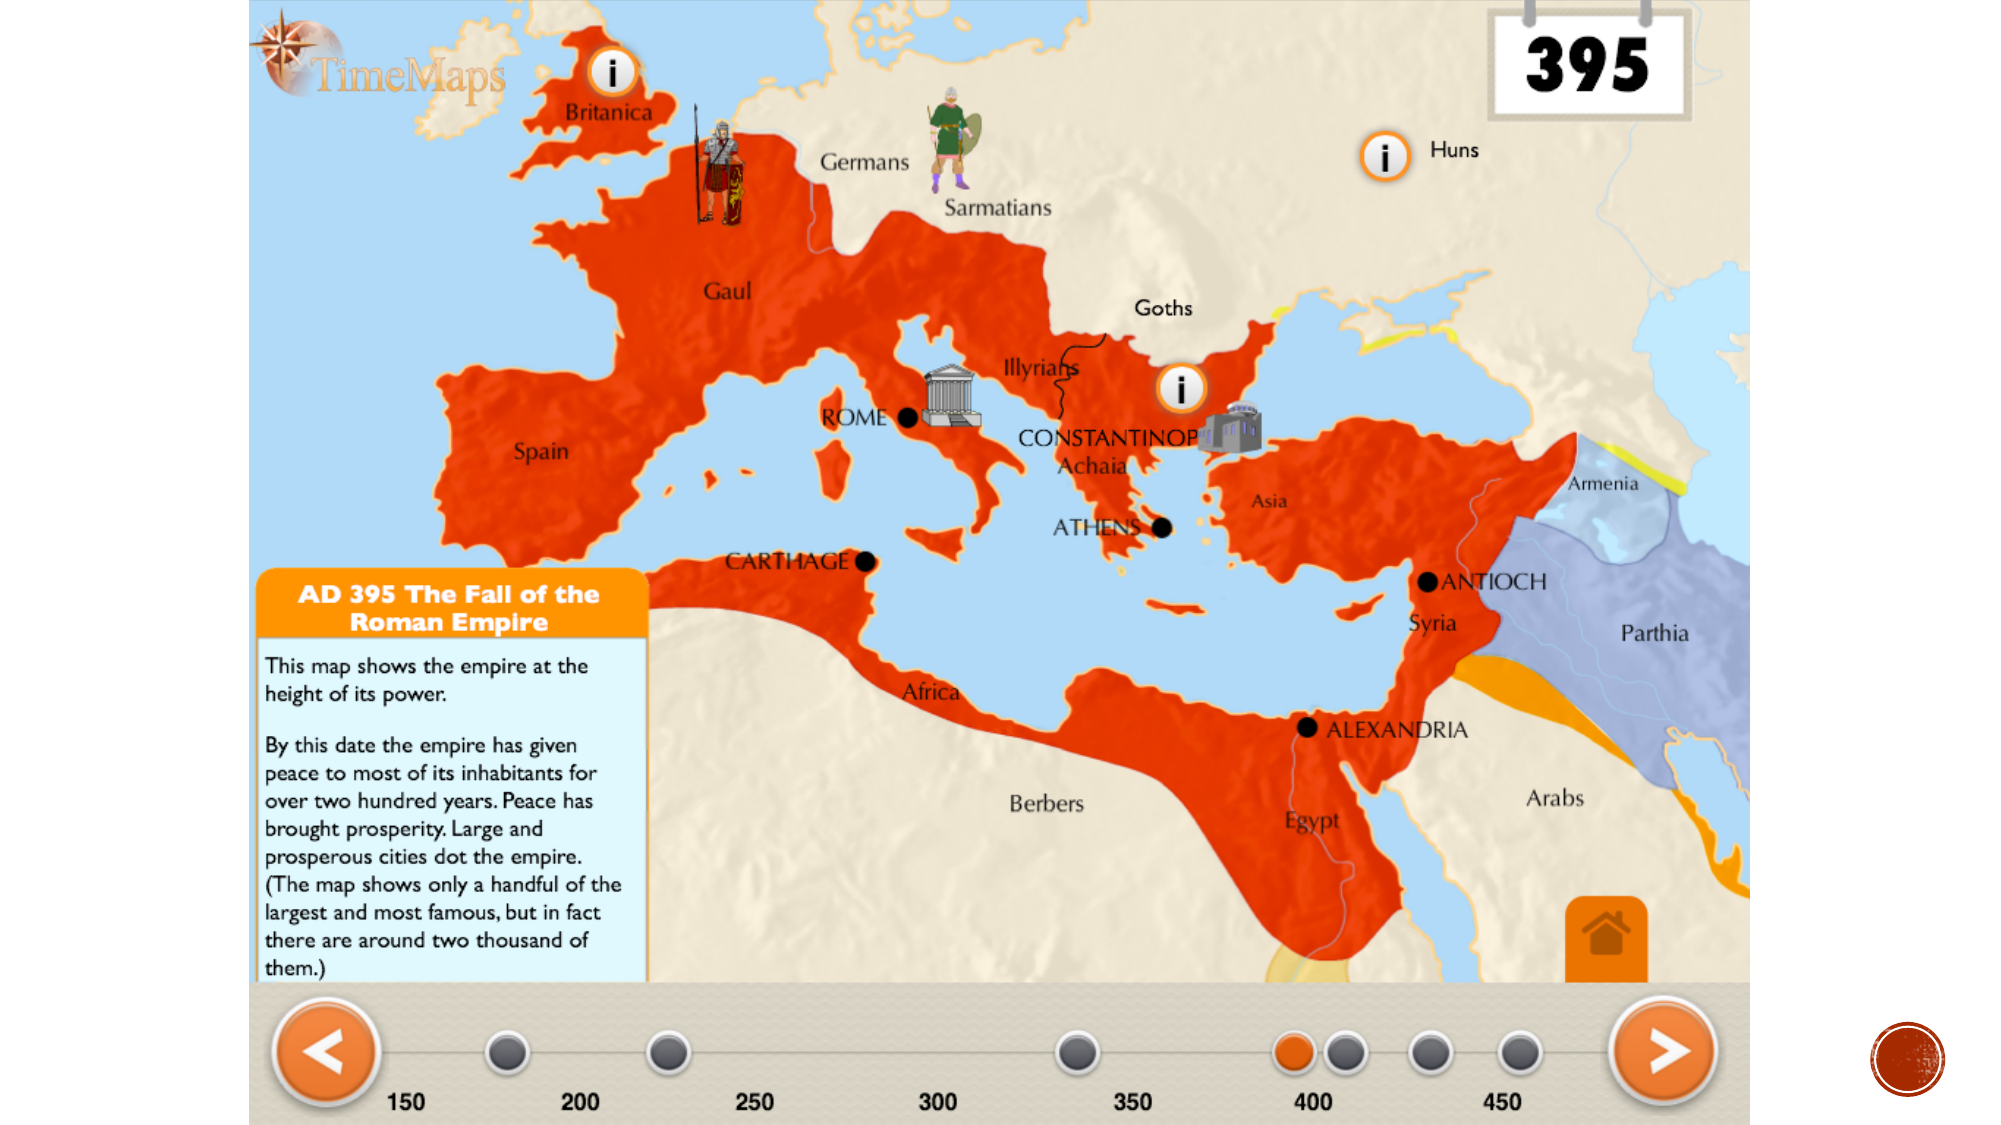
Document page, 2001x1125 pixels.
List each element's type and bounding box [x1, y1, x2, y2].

picture [249, 0, 1750, 1125]
